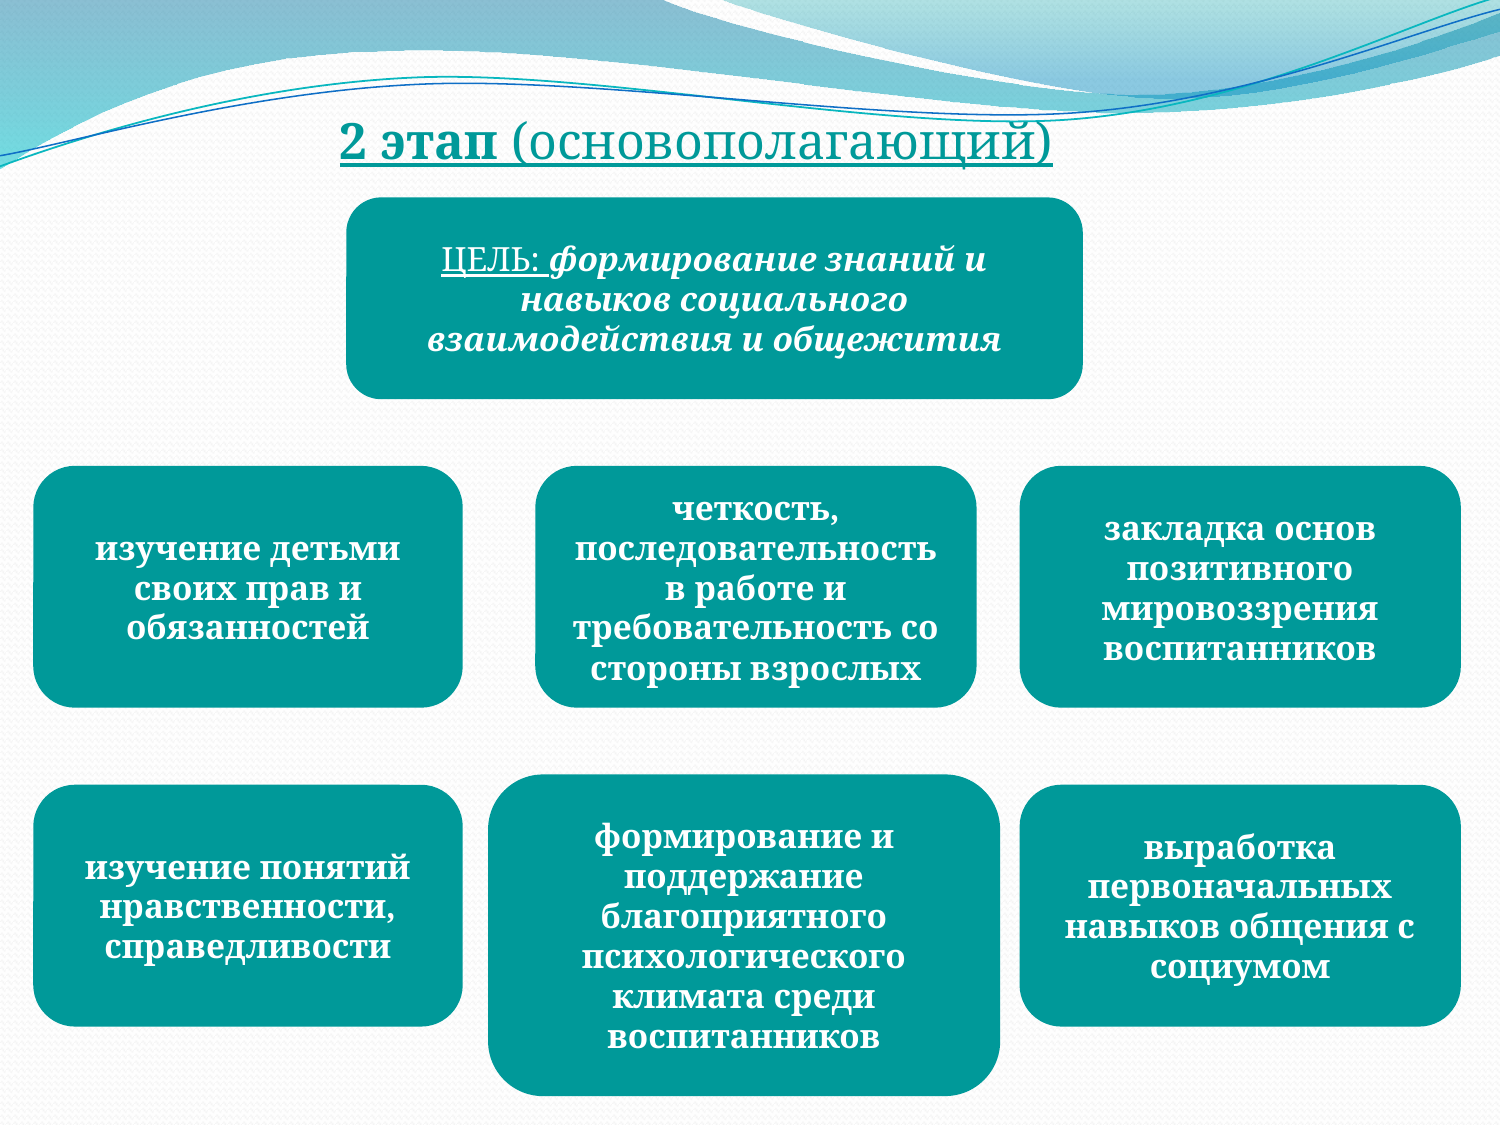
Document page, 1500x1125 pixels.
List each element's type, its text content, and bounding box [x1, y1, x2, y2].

text_box четкость, последовательность в работе и требовательность со стороны взрослых [535, 465, 977, 708]
text_box формирование и поддержание благоприятного психологического климата среди воспитанников [488, 774, 1001, 1097]
text_box изучение детьми своих прав и обязанностей [33, 465, 463, 708]
text_box изучение понятий нравственности, справедливости [33, 784, 463, 1027]
text_box выработка первоначальных навыков общения с социумом [1019, 784, 1461, 1027]
text_box закладка основ позитивного мировоззрения воспитанников [1019, 465, 1461, 708]
text_box 2 этап (основополагающий) [324, 101, 1069, 177]
text_box ЦЕЛЬ: формирование знаний и навыков социального взаимодействия и общежития [346, 197, 1083, 400]
